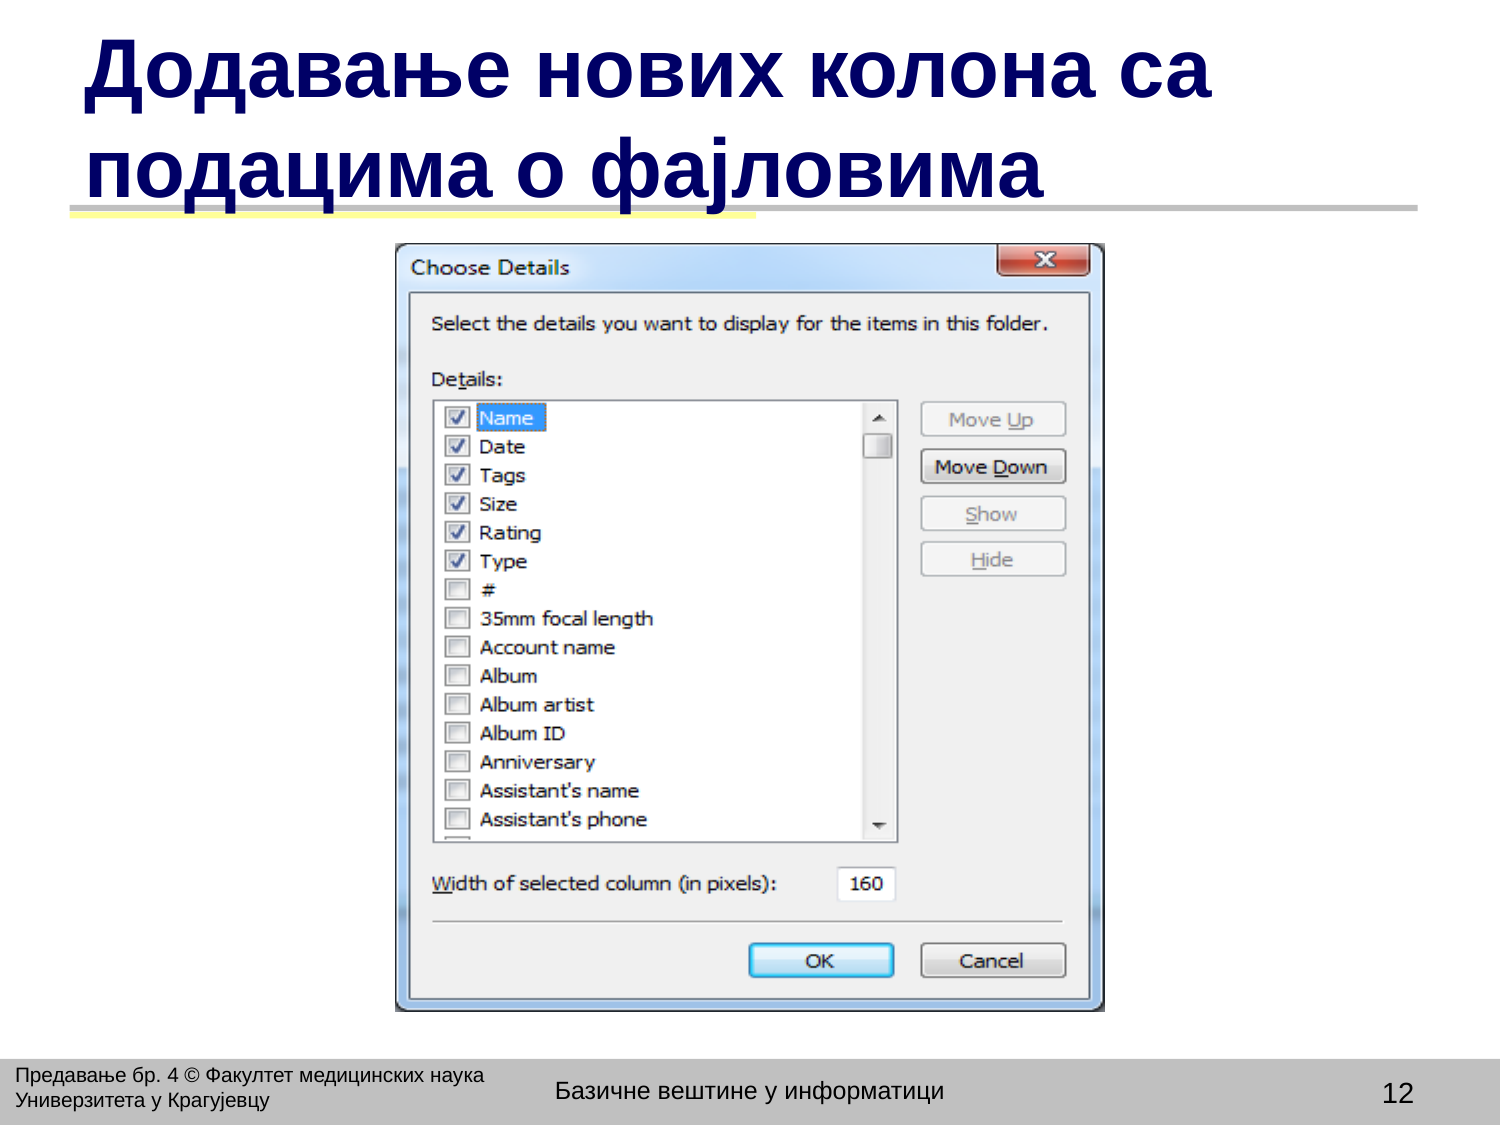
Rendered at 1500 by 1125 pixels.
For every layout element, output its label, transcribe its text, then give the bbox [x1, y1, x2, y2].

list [395, 243, 1105, 1012]
title Додавање нових колона са подацима о фајловима [69, 19, 1426, 208]
footer Базичне вештине у информатици [512, 1066, 988, 1125]
slide_number Предавање бр. 4 © Факултет медицинских наука Универзитета у Крагујевцу [0, 1053, 617, 1108]
slide_number 12 [1079, 1066, 1430, 1125]
